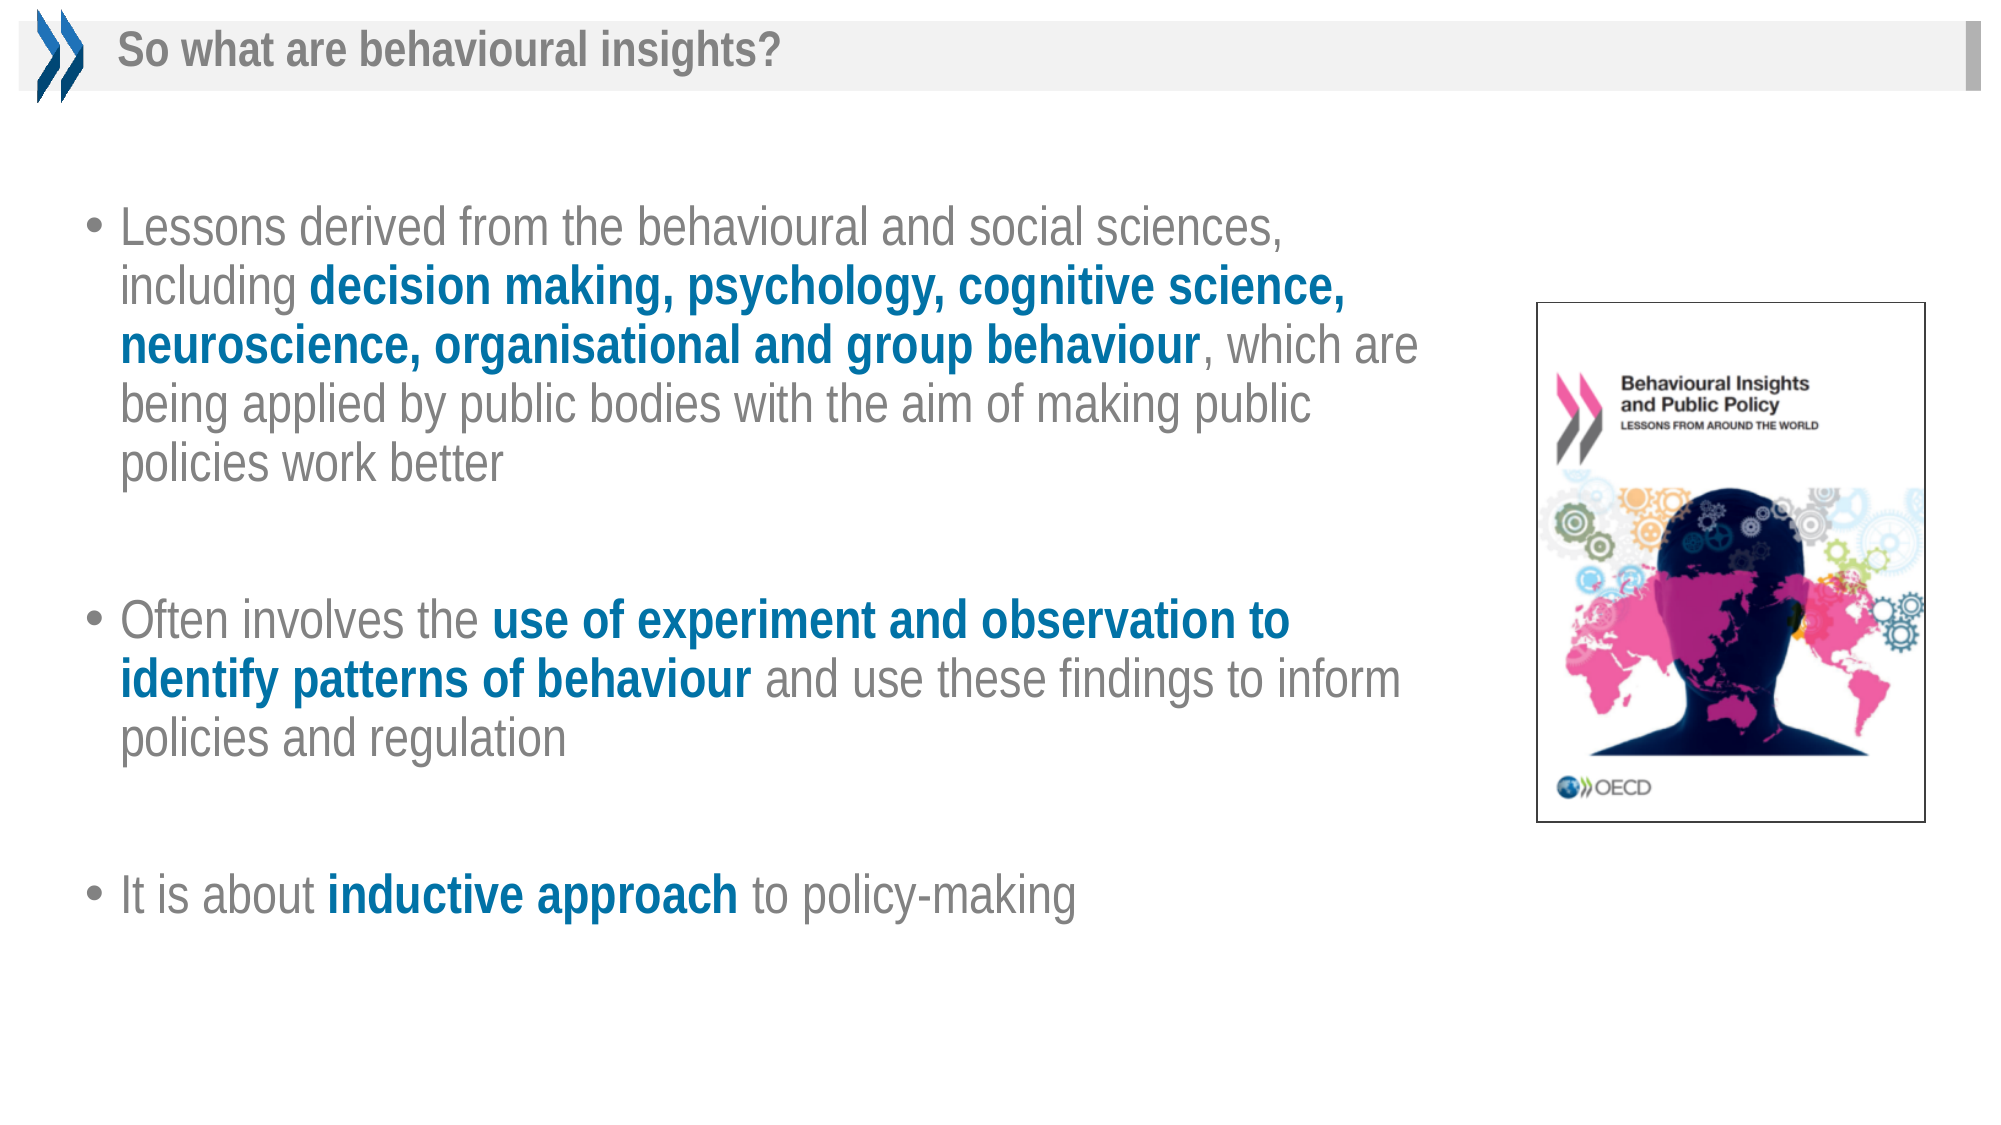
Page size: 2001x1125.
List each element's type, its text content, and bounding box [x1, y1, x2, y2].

picture [26, 5, 90, 107]
picture [1537, 303, 1925, 822]
list Lessons derived from the behavioural and social sciences, including decision making, psychology, cognitive science, neuroscience, organisational and group behaviour, which are being applied by public bodies with the aim of making public policies work better Often involves the use of experiment and observation to identify patterns of behaviour and use these findings to inform policies and regulation It is about inductive approach to policy-making [69, 191, 1480, 934]
title So what are behavioural insights? [102, 29, 1689, 72]
